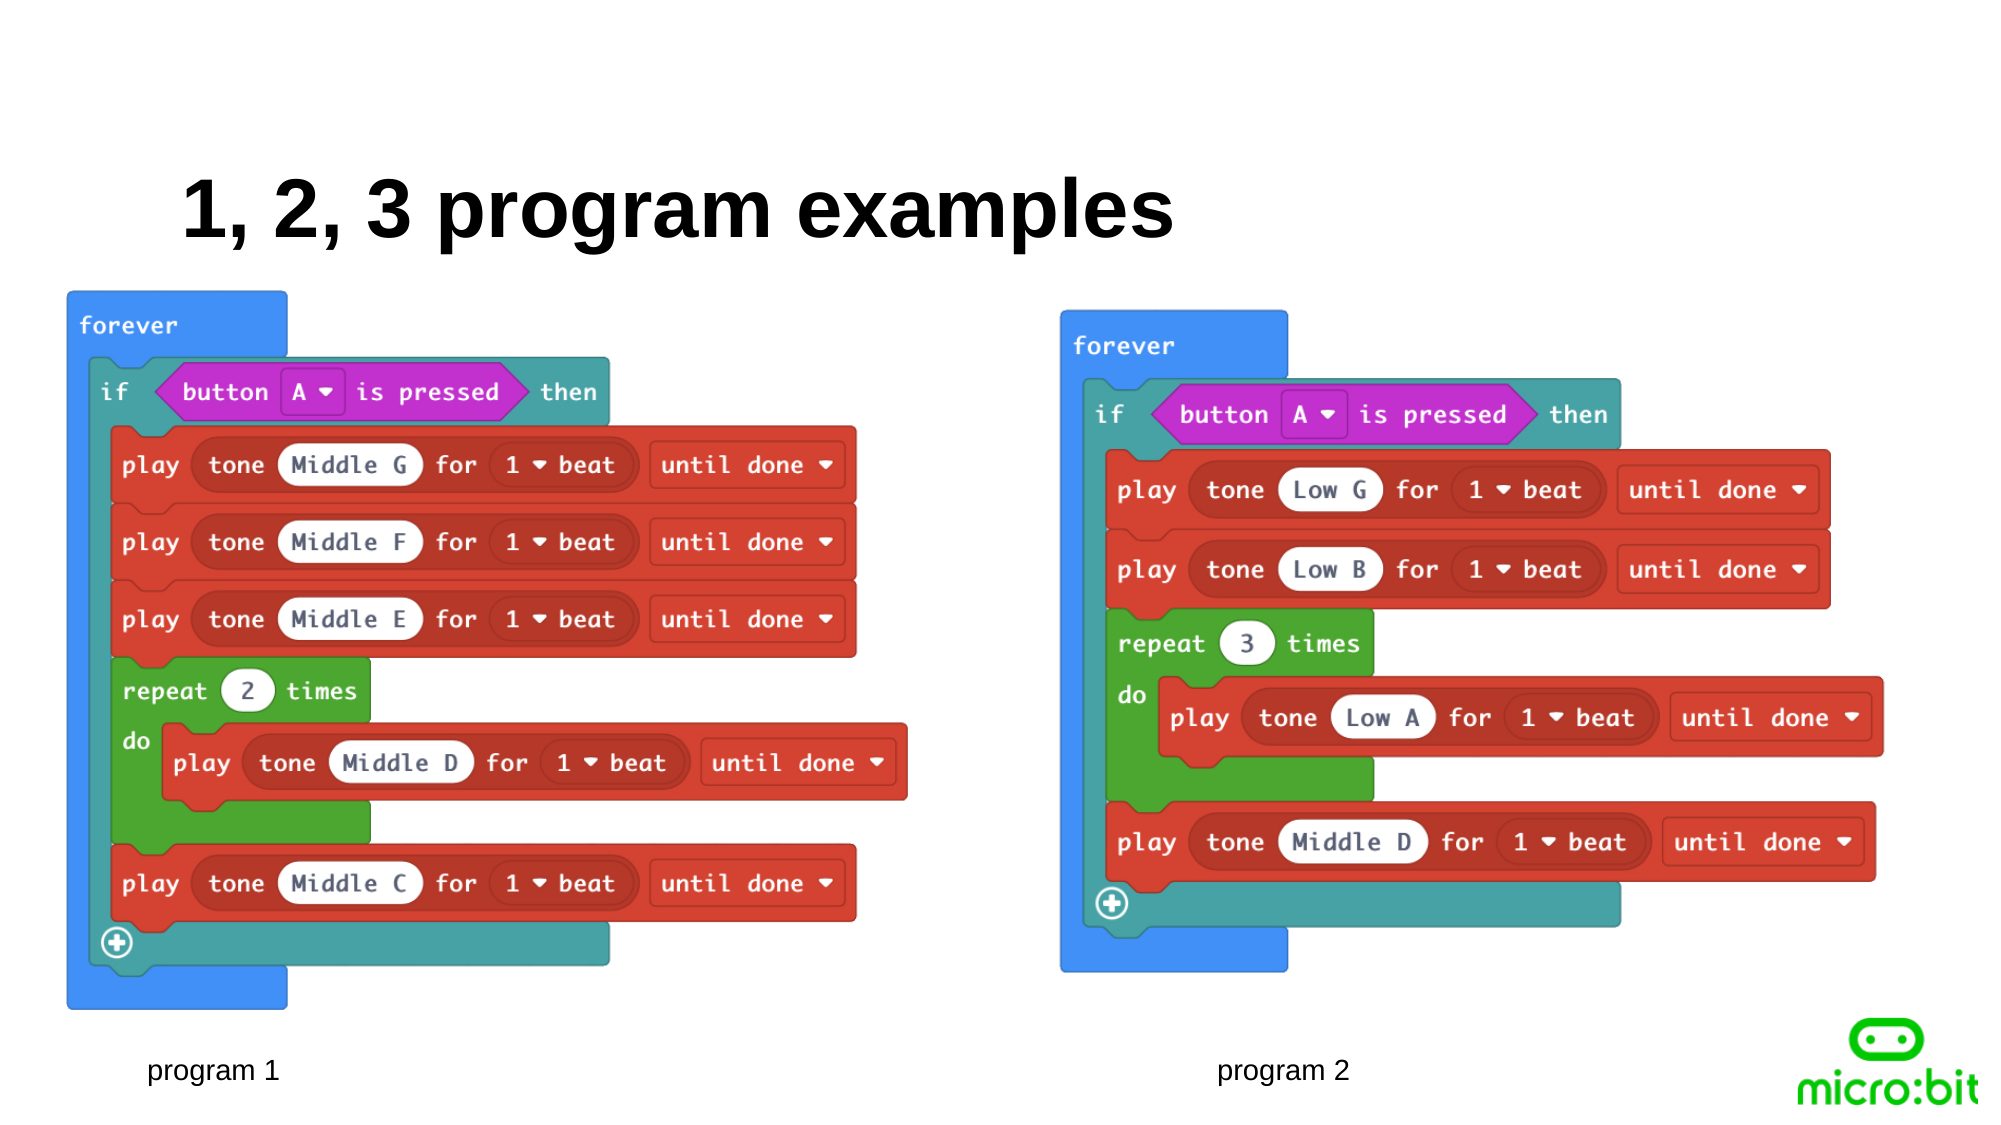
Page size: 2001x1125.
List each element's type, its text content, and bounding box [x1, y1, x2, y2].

picture [1041, 292, 1905, 990]
picture [1797, 1017, 1978, 1106]
text_box program 1 [132, 1039, 643, 1125]
picture [43, 267, 929, 1031]
text_box program 2 [1202, 1035, 1713, 1125]
text_box 1, 2, 3 program examples [166, 60, 1918, 884]
